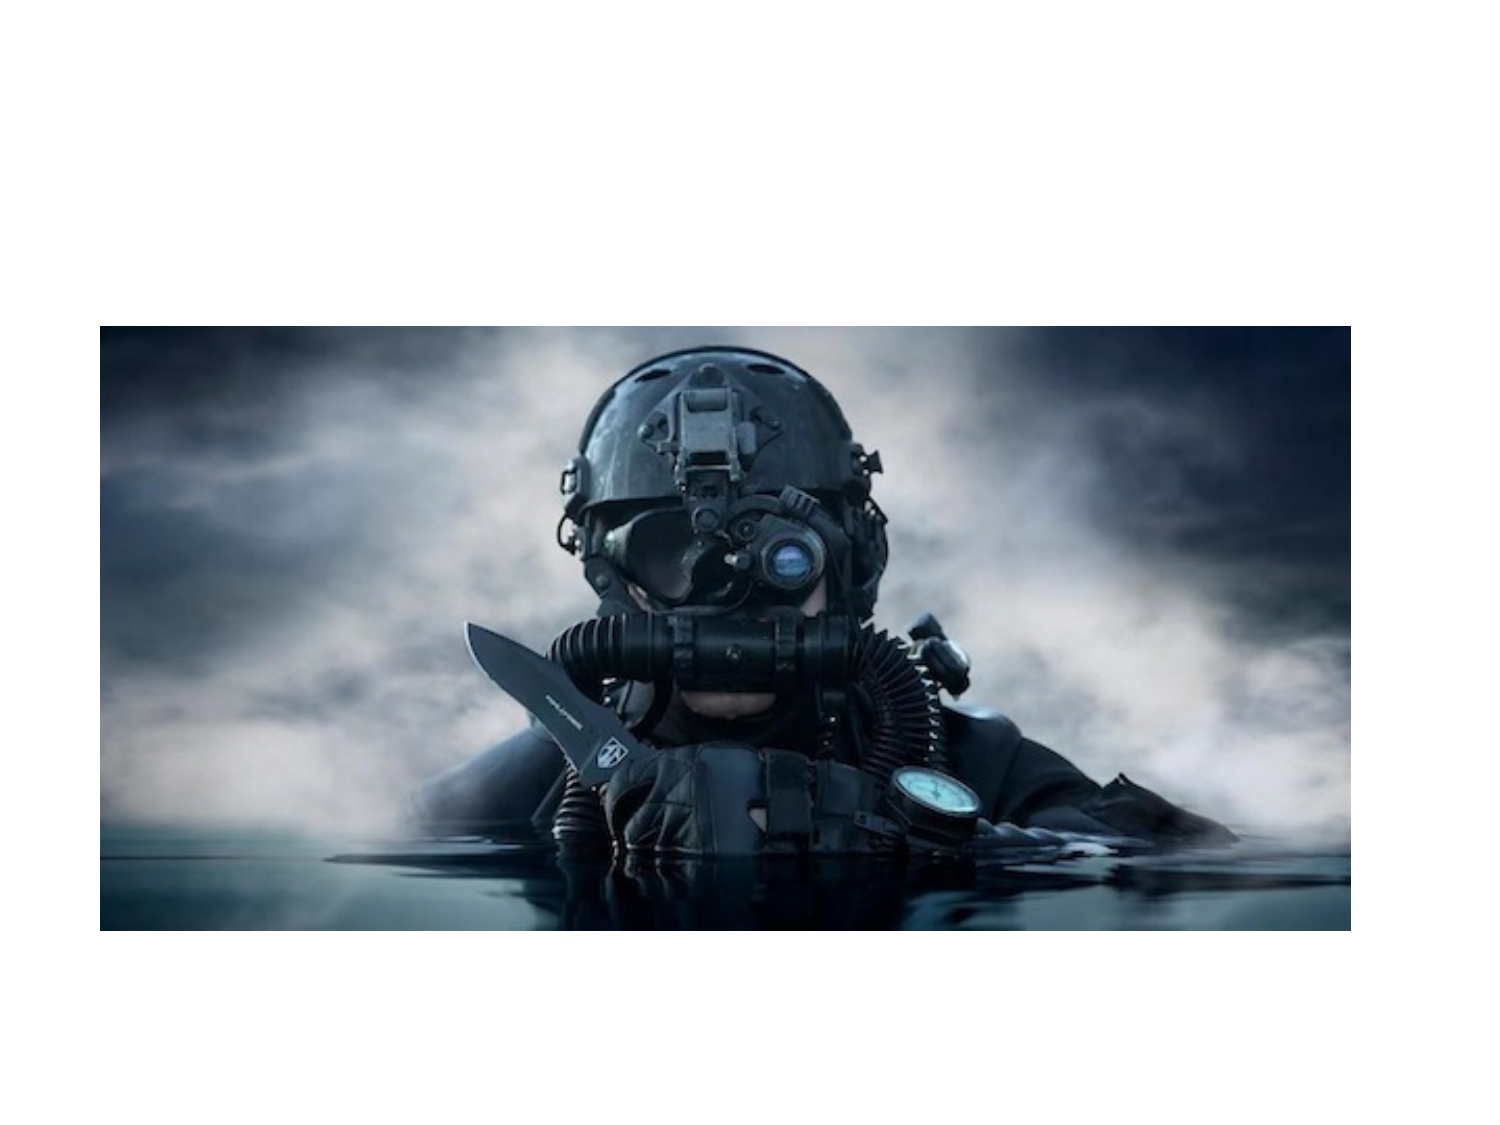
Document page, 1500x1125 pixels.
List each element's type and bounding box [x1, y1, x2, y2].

list [100, 326, 1351, 931]
